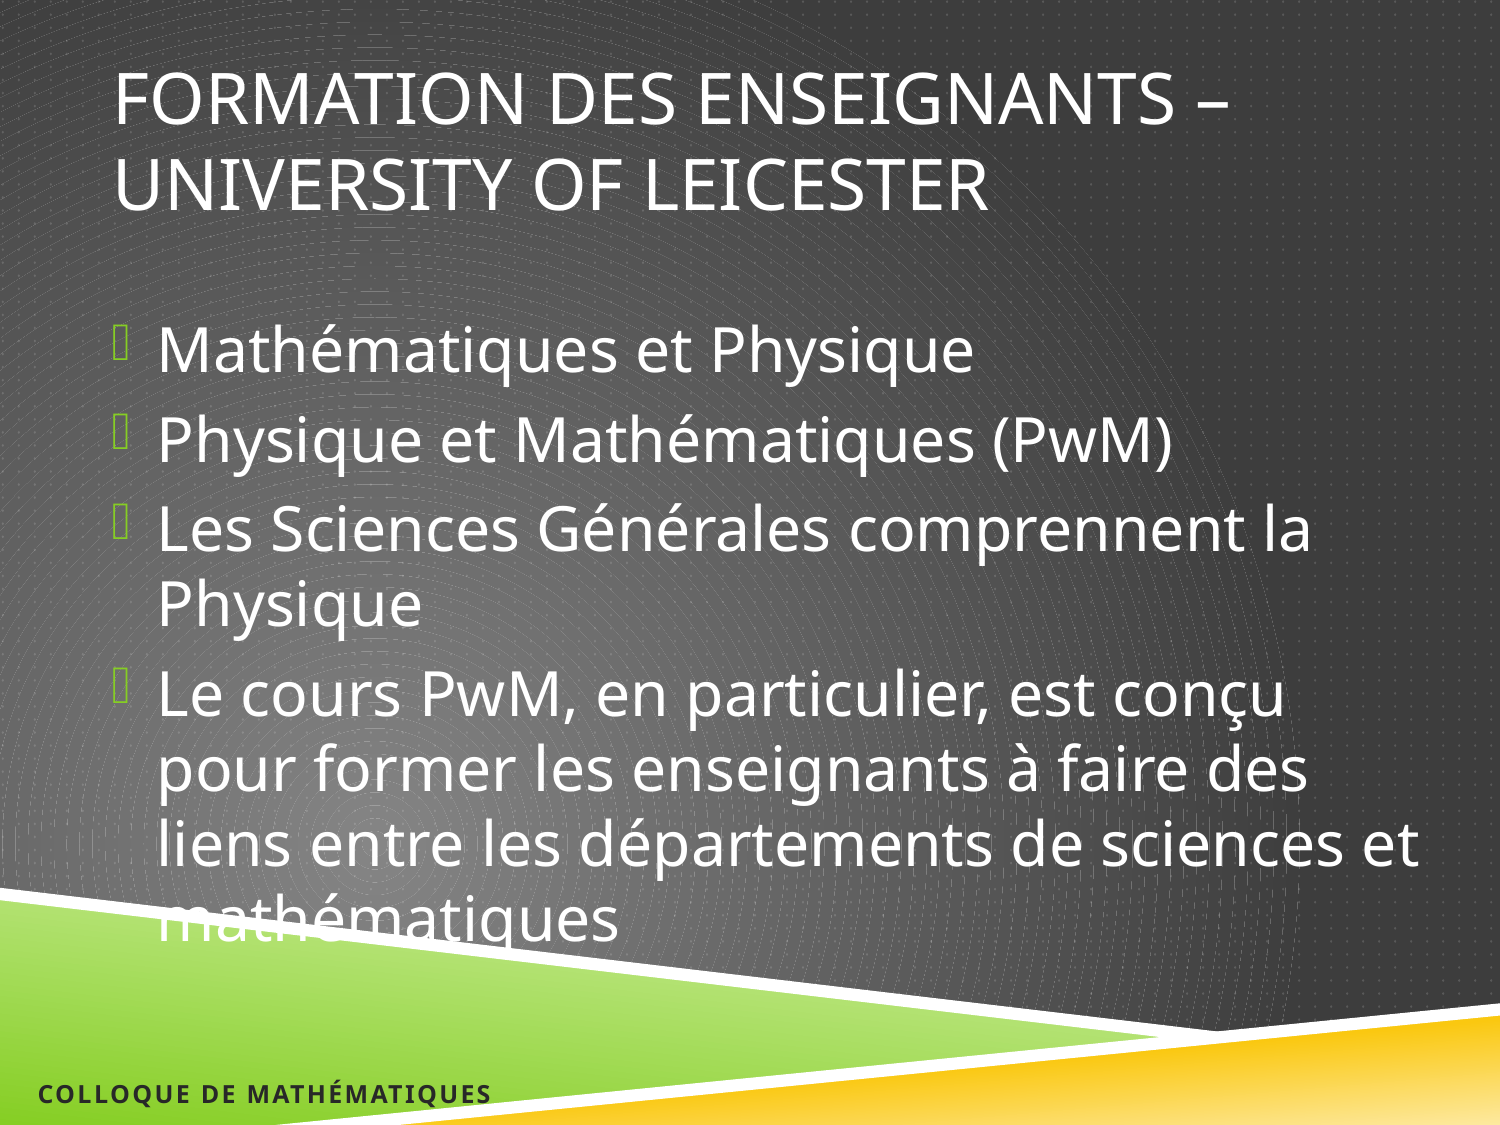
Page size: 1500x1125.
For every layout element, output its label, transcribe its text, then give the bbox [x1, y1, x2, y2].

title Formation des enseignants – University of Leicester [112, 45, 1388, 233]
footer Colloque de Mathématiques [37, 1052, 513, 1113]
list Mathématiques et Physique Physique et Mathématiques (PwM) Les Sciences Générales comprennent la Physique Le cours PwM, en particulier, est conçu pour former les enseignants à faire des liens entre les départements de sciences et mathématiques [100, 302, 1435, 946]
